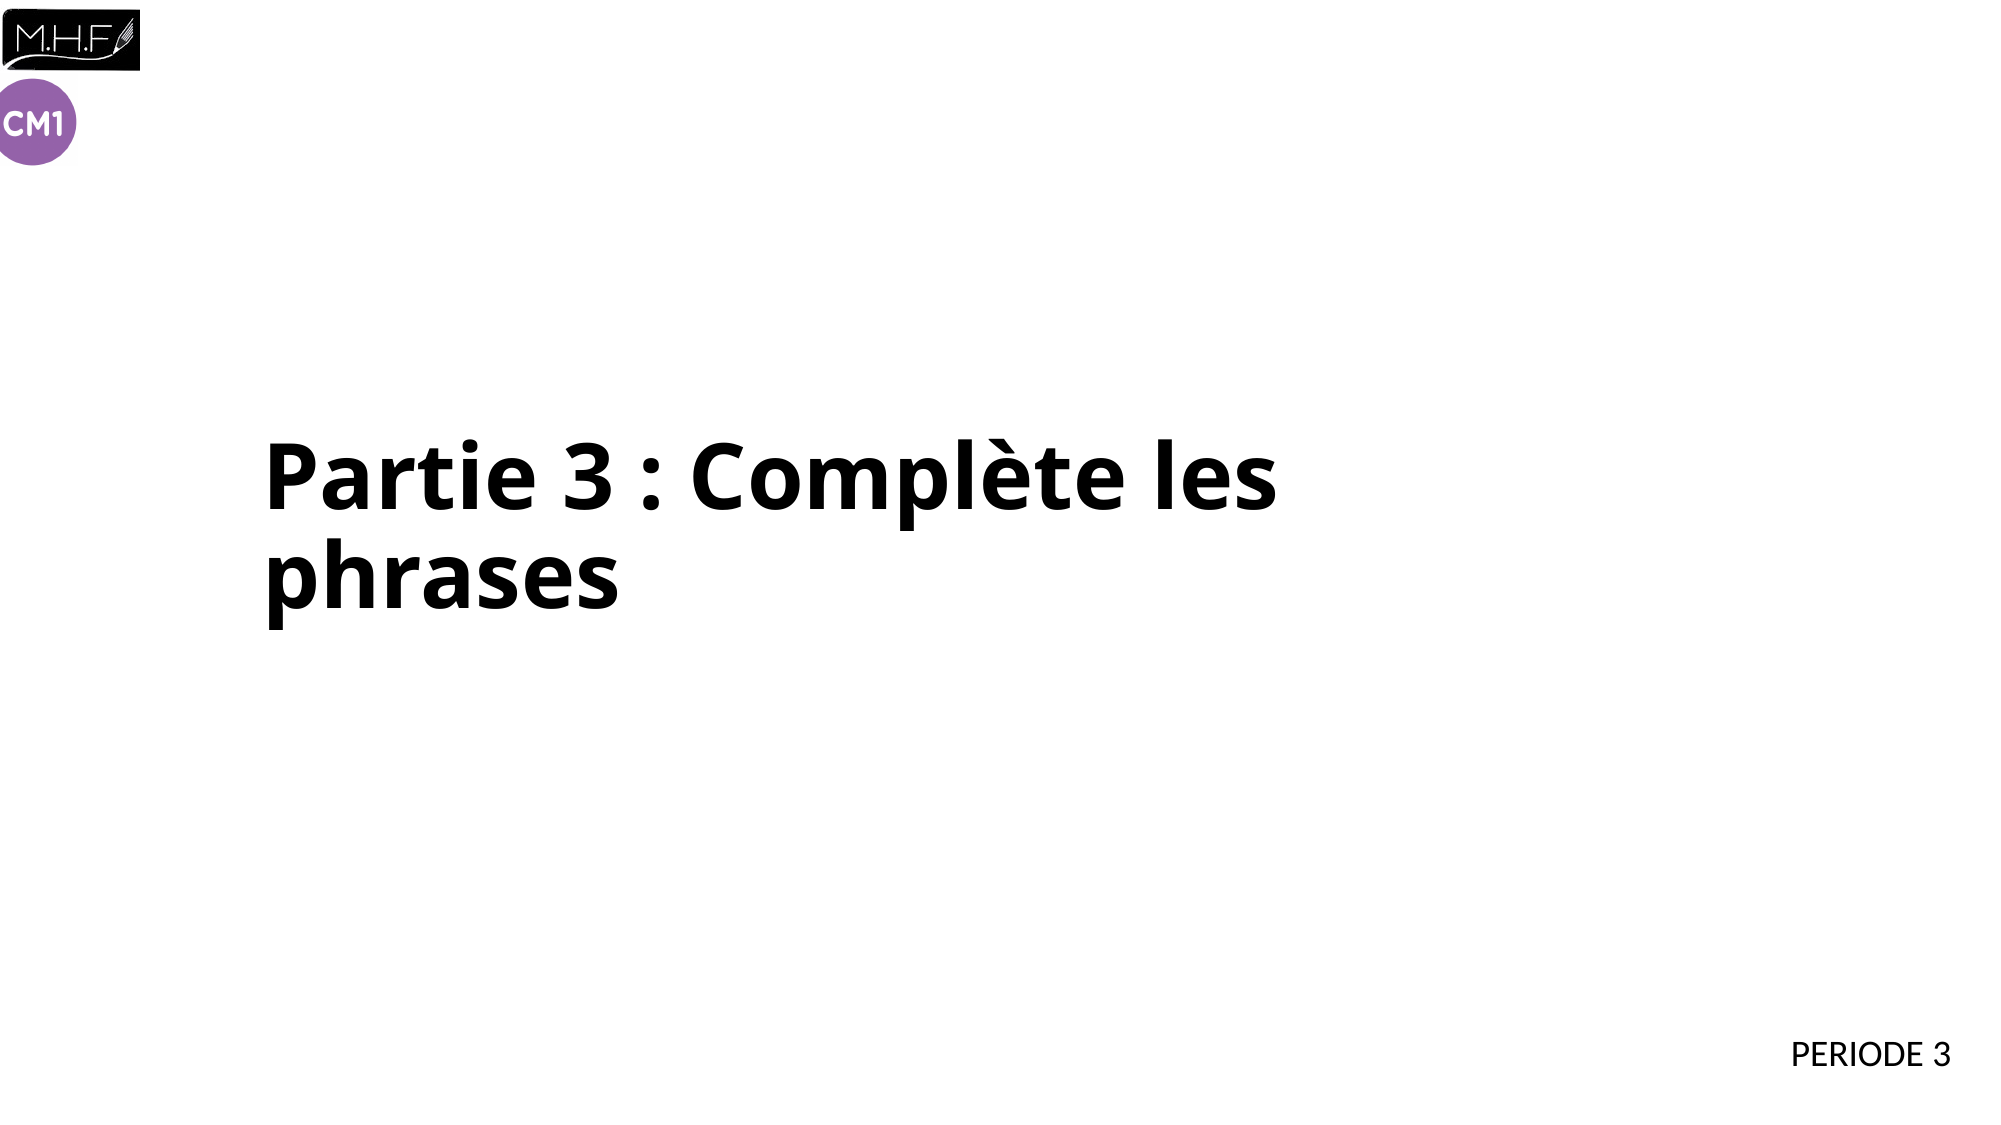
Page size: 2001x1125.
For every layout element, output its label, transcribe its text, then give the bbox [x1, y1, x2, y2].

text_box PERIODE 3 [1362, 1021, 1967, 1082]
picture [0, 7, 140, 166]
text_box Partie 3 : Complète les phrases [247, 394, 1522, 665]
